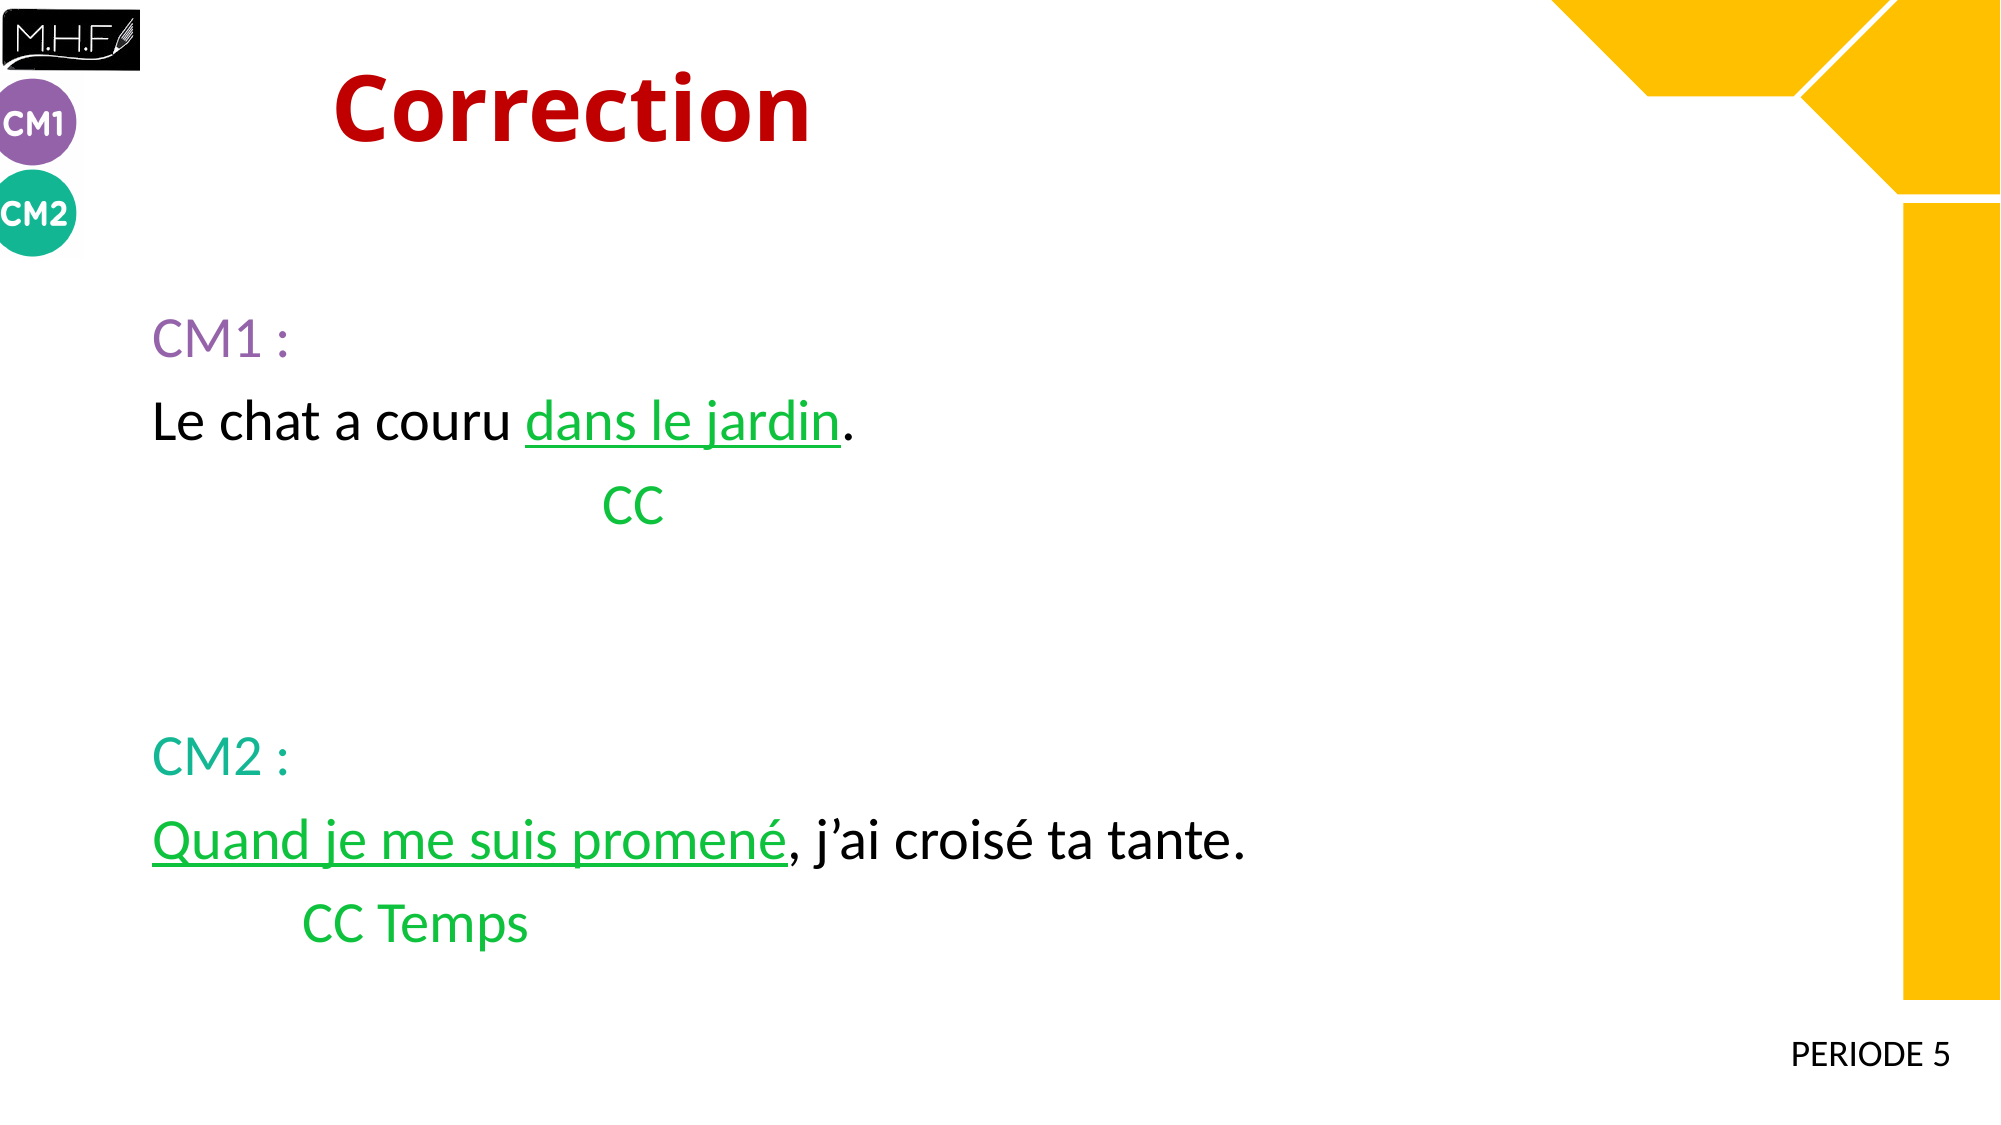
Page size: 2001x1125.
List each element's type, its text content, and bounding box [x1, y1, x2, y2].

title Correction [316, 3, 1863, 221]
picture [0, 7, 140, 259]
text_box [1902, 202, 2000, 1001]
text_box [1799, 0, 2000, 196]
list CM1 : Le chat a couru dans le jardin. CC CM2 : Quand je me suis promené, j’ai croisé ta tante. CC Temps [137, 299, 1863, 1014]
text_box [1549, 0, 1892, 98]
text_box PERIODE 5 [1362, 1021, 1967, 1125]
